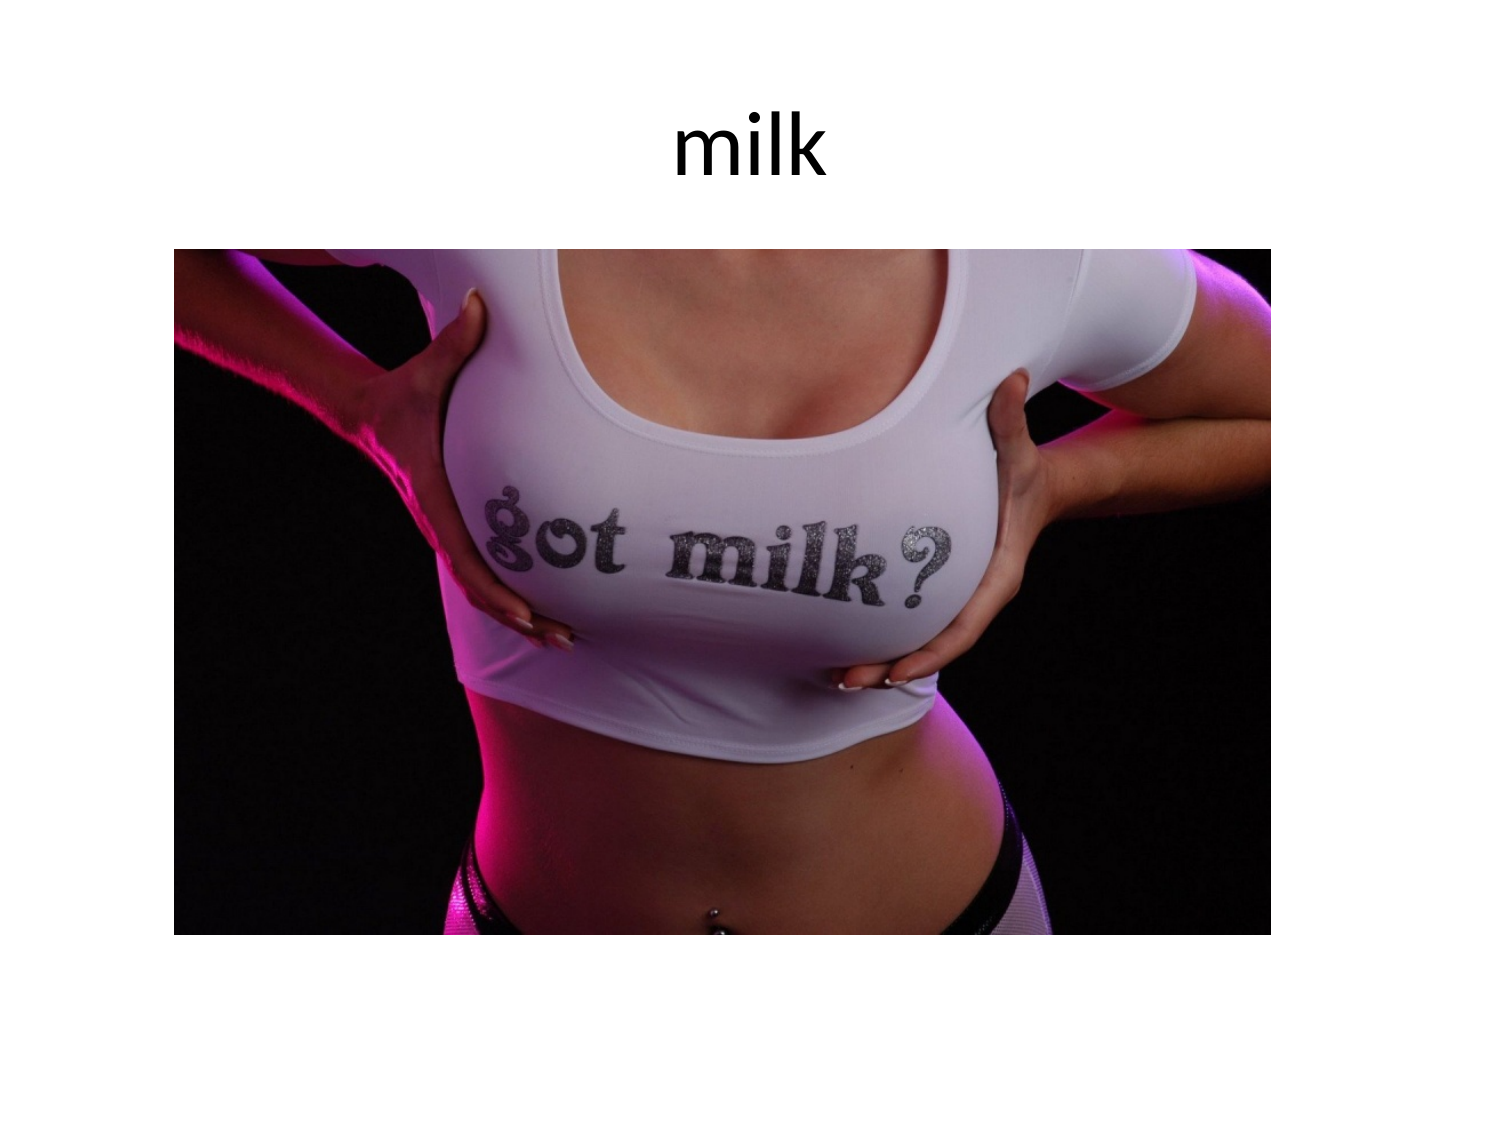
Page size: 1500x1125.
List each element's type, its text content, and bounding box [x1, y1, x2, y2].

picture [174, 249, 1271, 935]
title milk [75, 45, 1425, 233]
